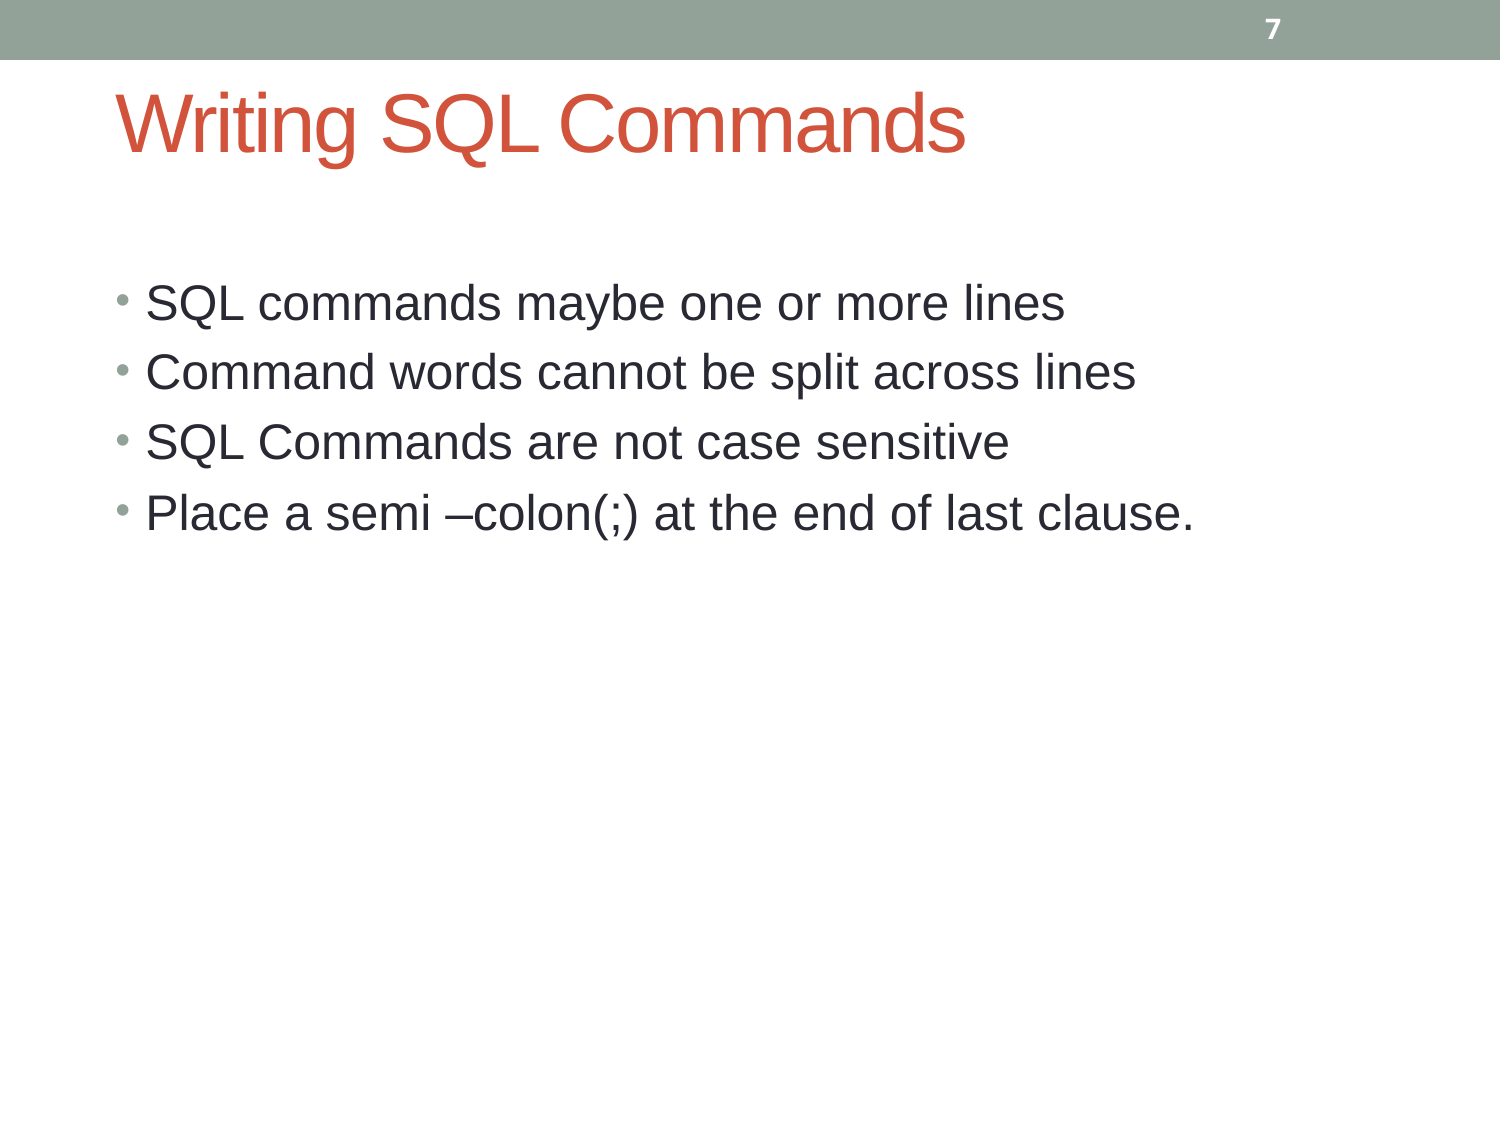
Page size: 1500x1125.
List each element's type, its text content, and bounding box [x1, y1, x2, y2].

slide_number 7 [1250, 3, 1425, 57]
list SQL commands maybe one or more lines Command words cannot be split across lines SQL Commands are not case sensitive Place a semi –colon(;) at the end of last clause. [100, 262, 1438, 1000]
title Writing SQL Commands [100, 37, 1438, 200]
